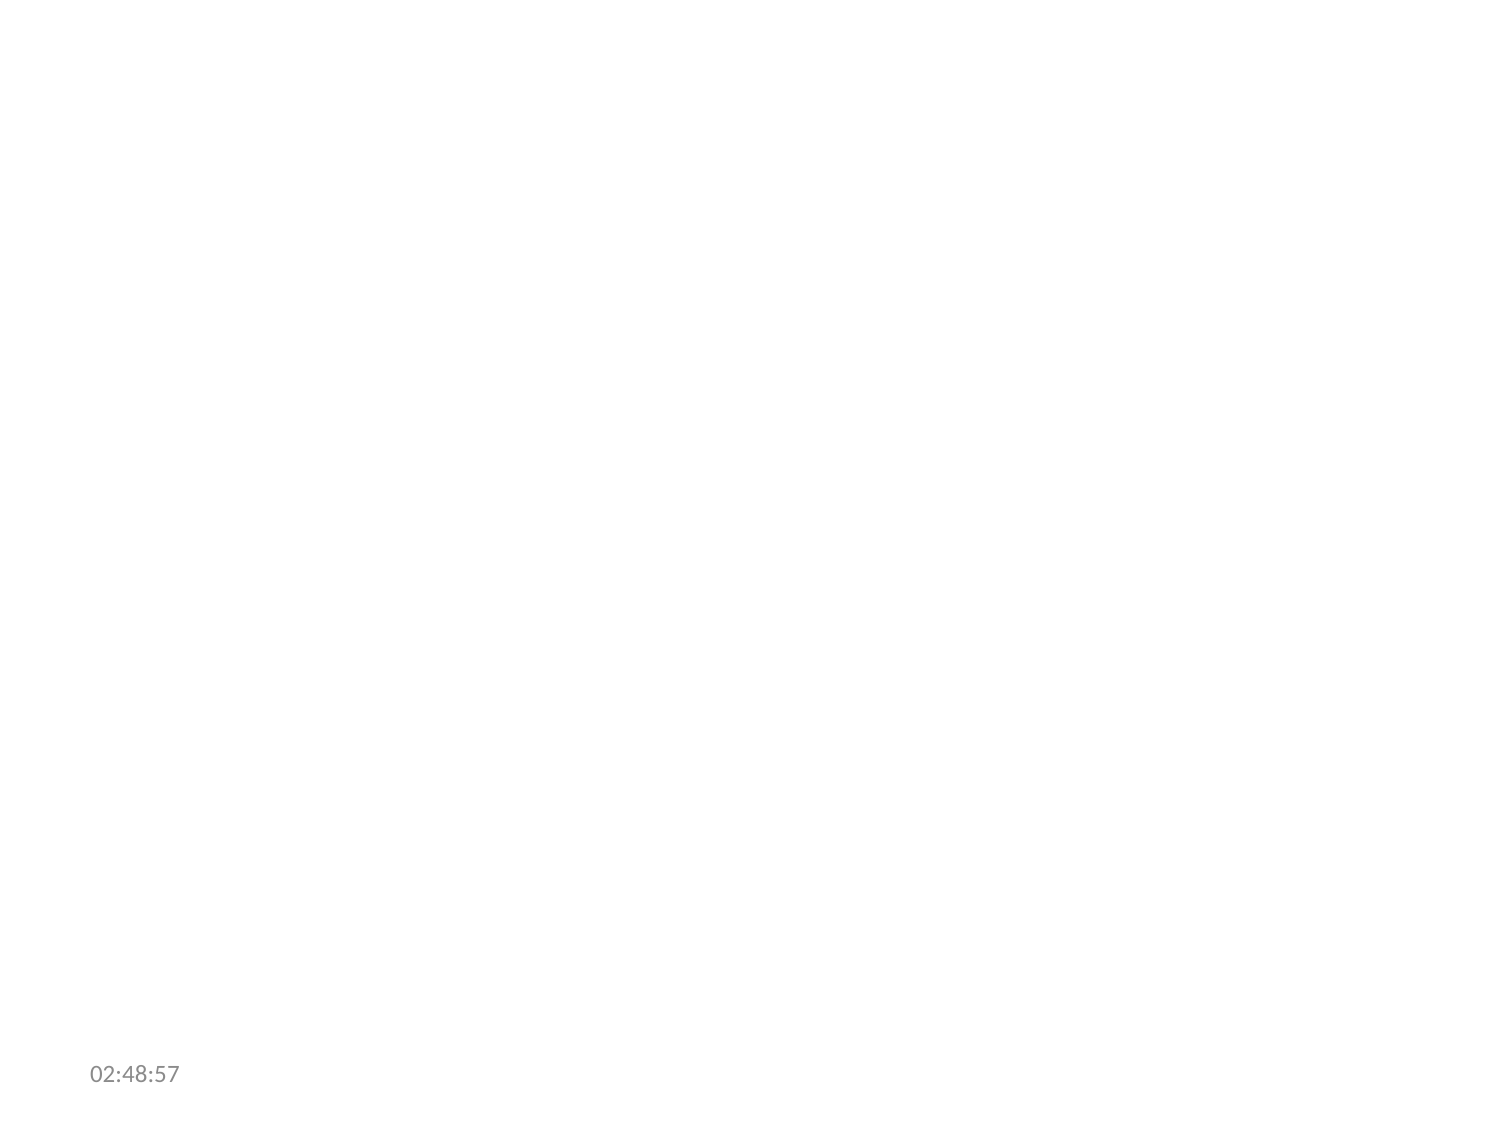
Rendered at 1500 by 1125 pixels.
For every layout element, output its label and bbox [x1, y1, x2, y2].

slide_number [75, 1042, 425, 1103]
